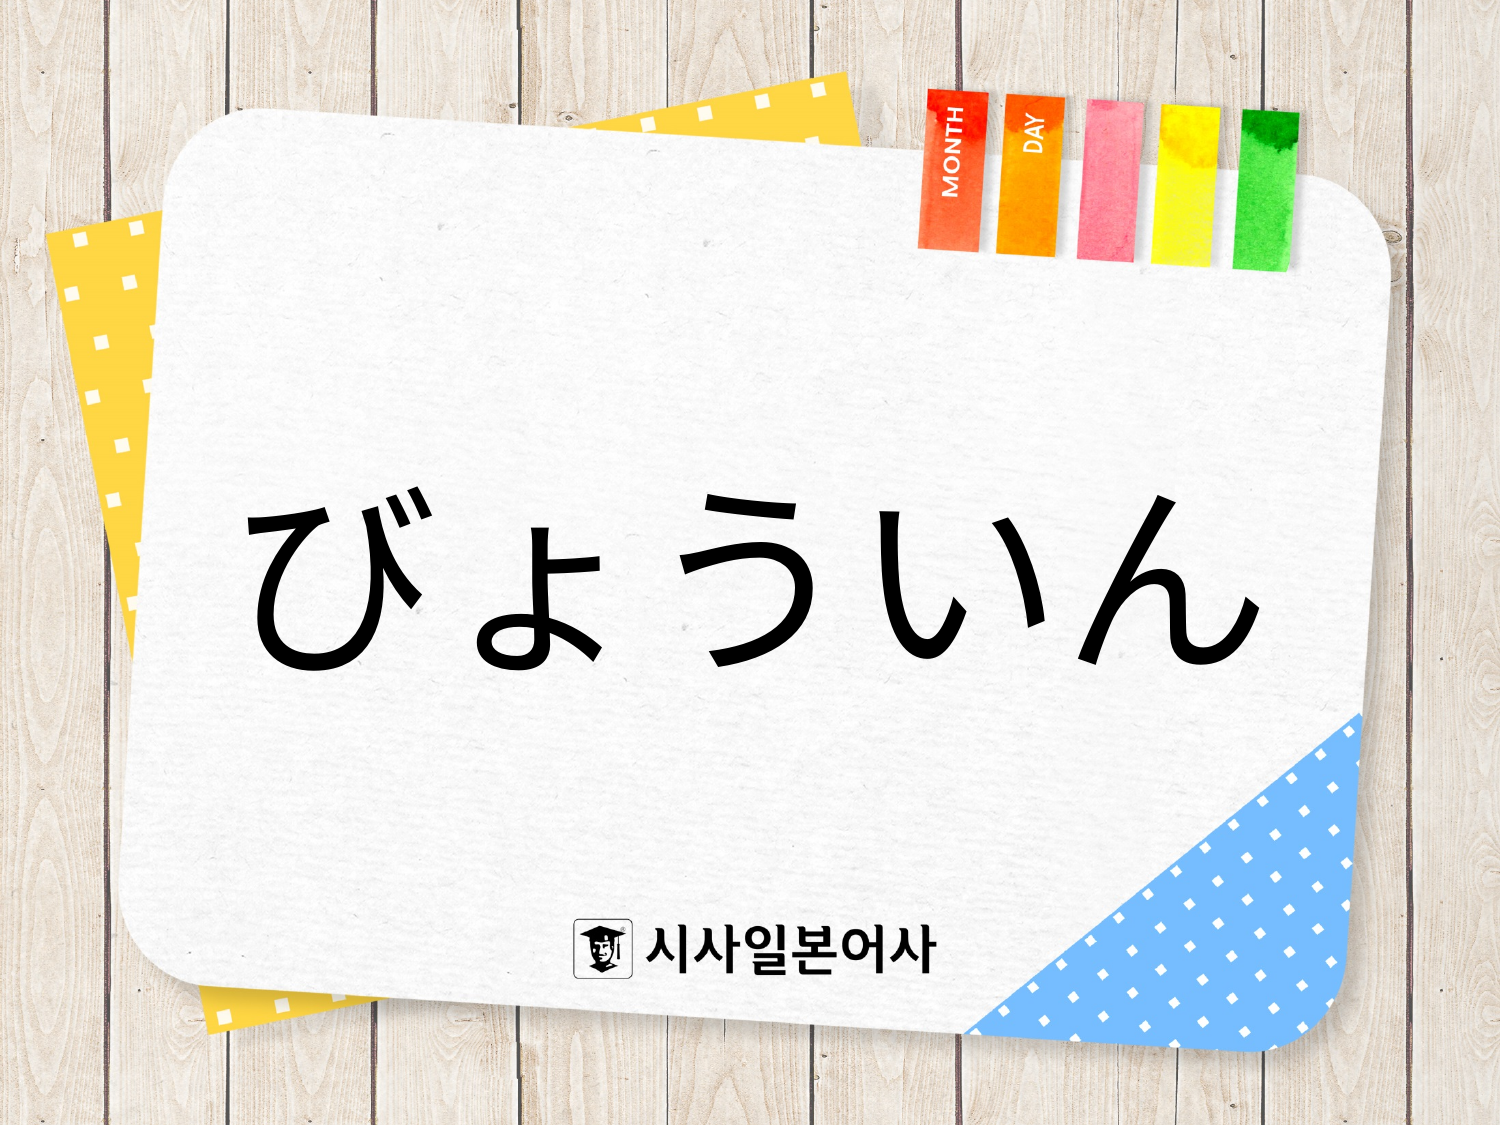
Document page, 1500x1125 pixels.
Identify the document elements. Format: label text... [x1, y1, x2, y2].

picture [0, 0, 1500, 1125]
title びょういん [75, 338, 1425, 811]
